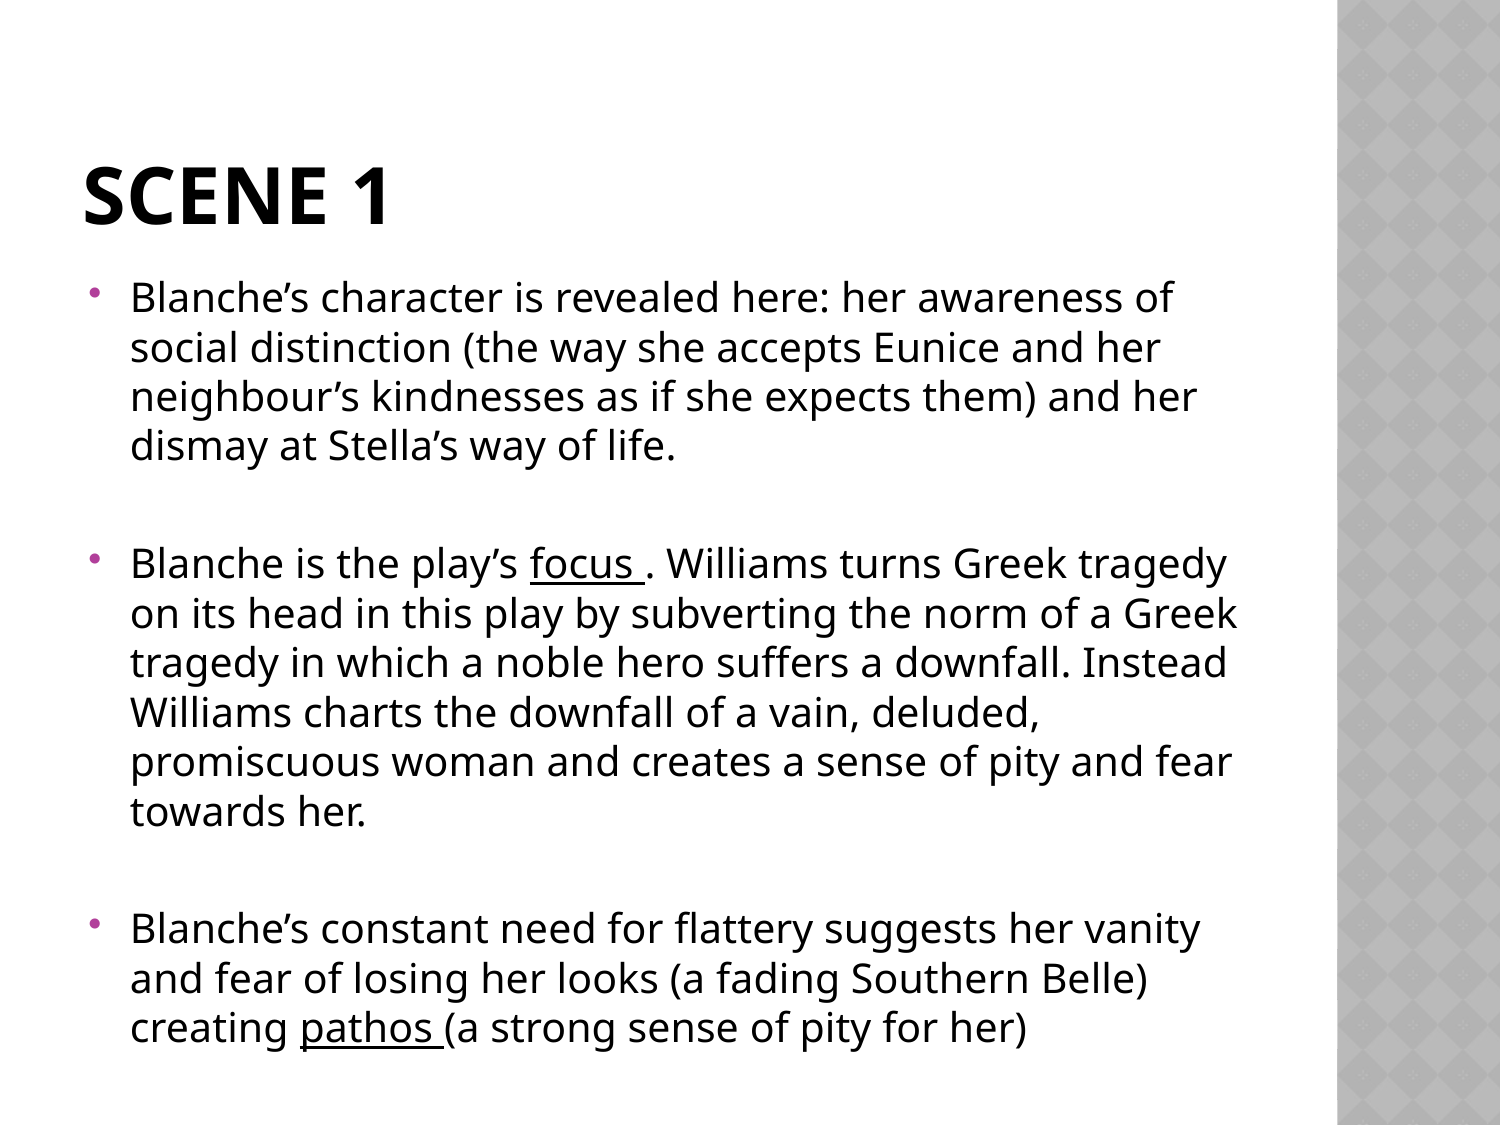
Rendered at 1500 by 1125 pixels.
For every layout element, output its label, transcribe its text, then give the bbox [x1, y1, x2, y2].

list Blanche’s character is revealed here: her awareness of social distinction (the way she accepts Eunice and her neighbour’s kindnesses as if she expects them) and her dismay at Stella’s way of life. Blanche is the play’s focus . Williams turns Greek tragedy on its head in this play by subverting the norm of a Greek tragedy in which a noble hero suffers a downfall. Instead Williams charts the downfall of a vain, deluded, promiscuous woman and creates a sense of pity and fear towards her. Blanche’s constant need for flattery suggests her vanity and fear of losing her looks (a fading Southern Belle) creating pathos (a strong sense of pity for her) [75, 264, 1263, 1059]
title Scene 1 [75, 52, 1263, 240]
